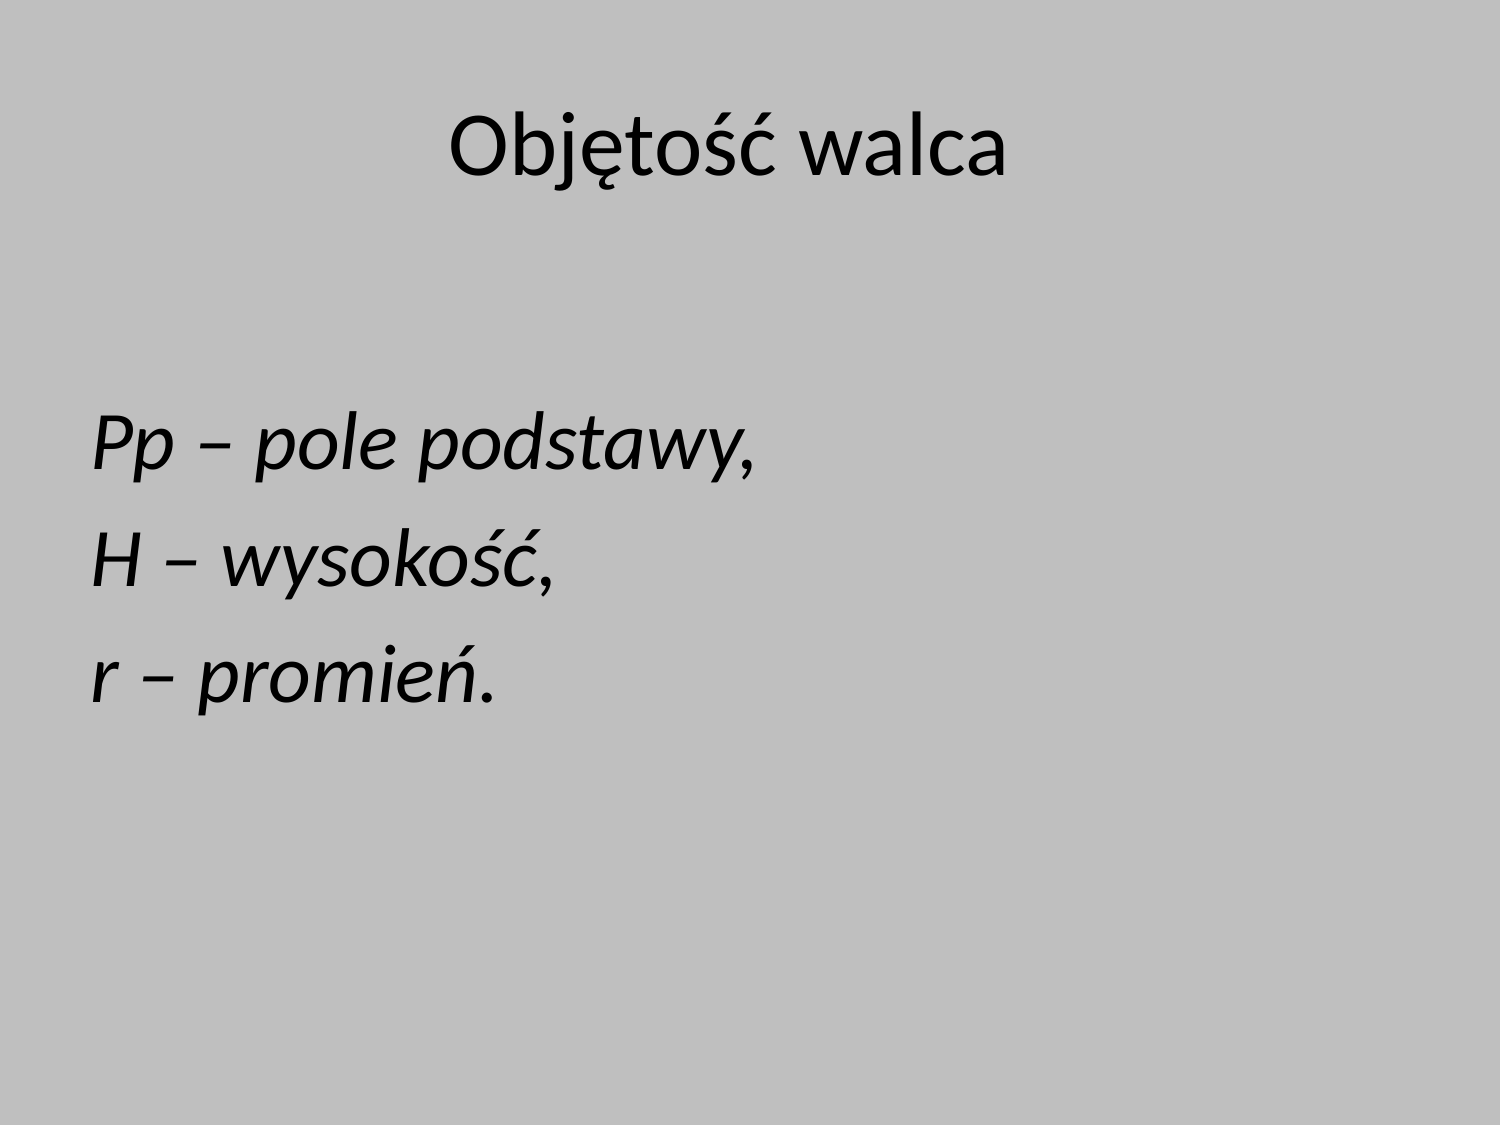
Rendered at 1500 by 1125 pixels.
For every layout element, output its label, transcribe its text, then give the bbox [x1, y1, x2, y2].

title Objętość walca [75, 45, 1425, 233]
